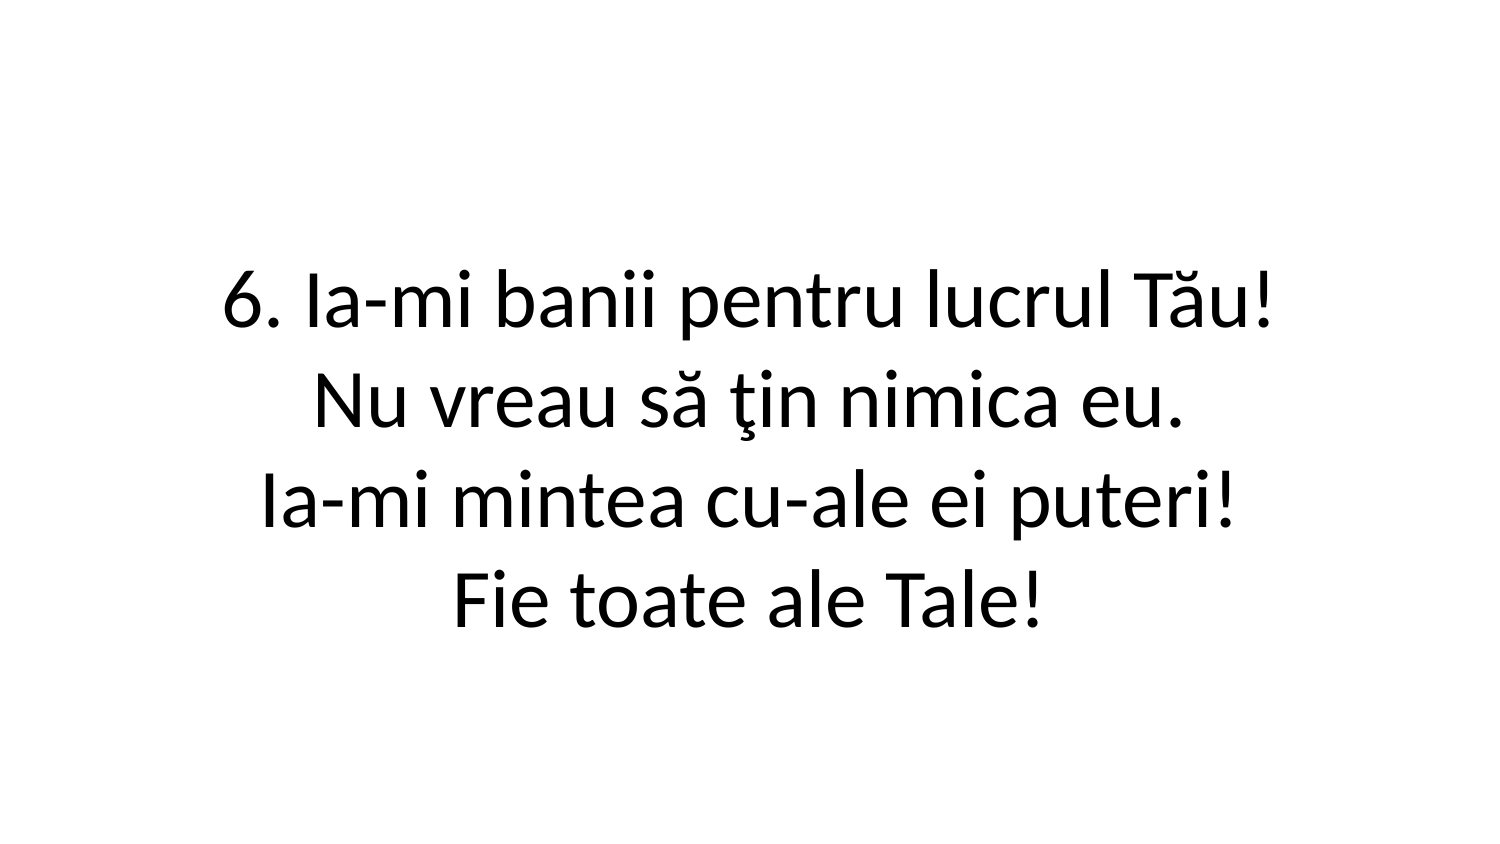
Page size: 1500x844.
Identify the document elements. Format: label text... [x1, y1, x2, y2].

text_box 6. Ia-mi banii pentru lucrul Tău! Nu vreau să ţin nimica eu. Ia-mi mintea cu-ale ei puteri! Fie toate ale Tale! [206, 192, 1294, 652]
